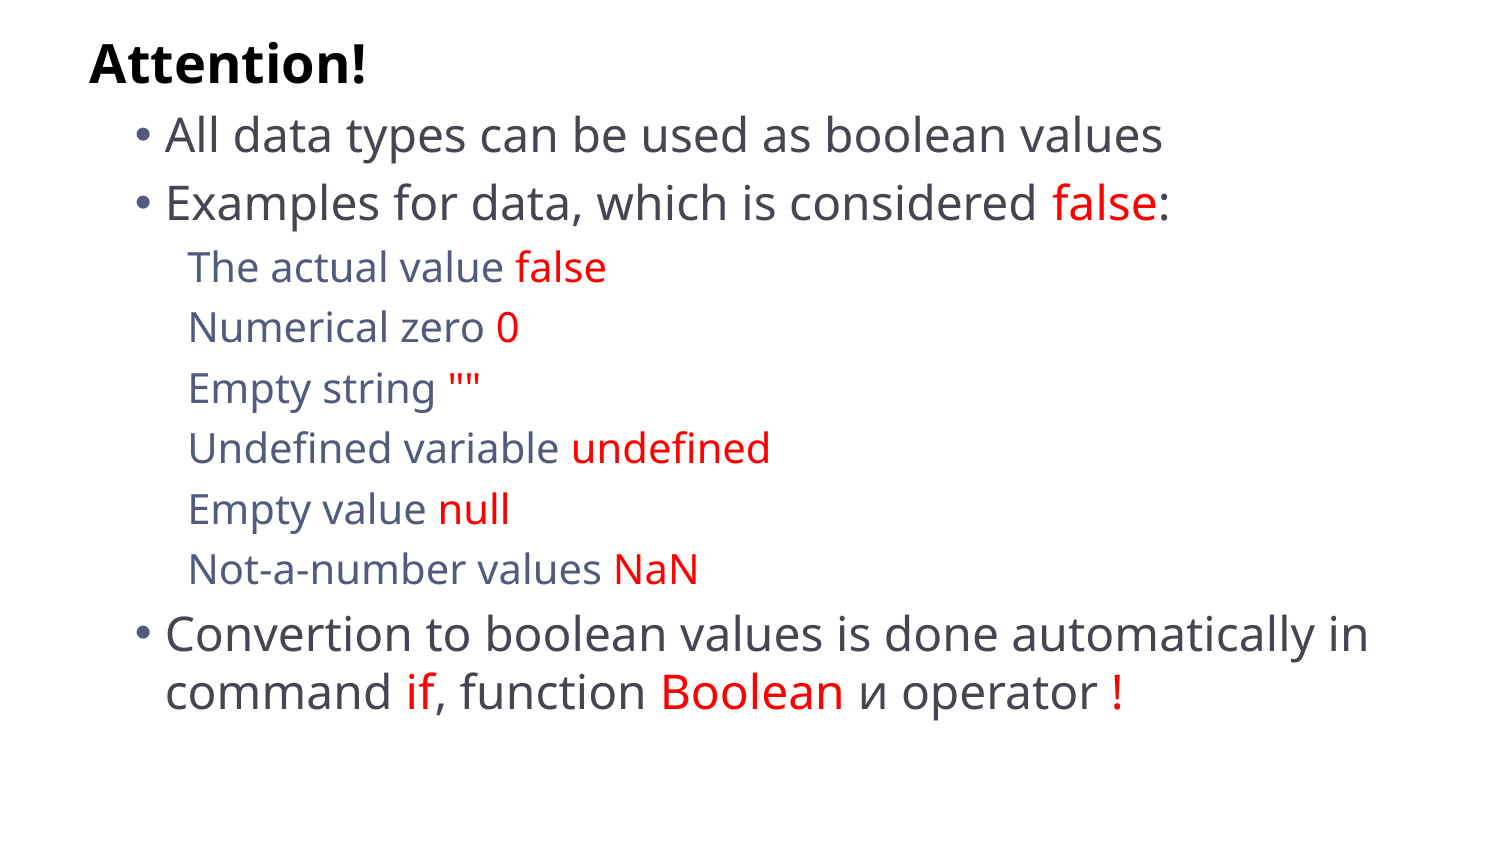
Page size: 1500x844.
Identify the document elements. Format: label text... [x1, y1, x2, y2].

list Attention! All data types can be used as boolean values Examples for data, which is considered false: The actual value false Numerical zero 0 Empty string "" Undefined variable undefined Empty value null Not-a-number values NaN Convertion to boolean values is done automatically in command if, function Boolean и operator ! [75, 21, 1475, 835]
